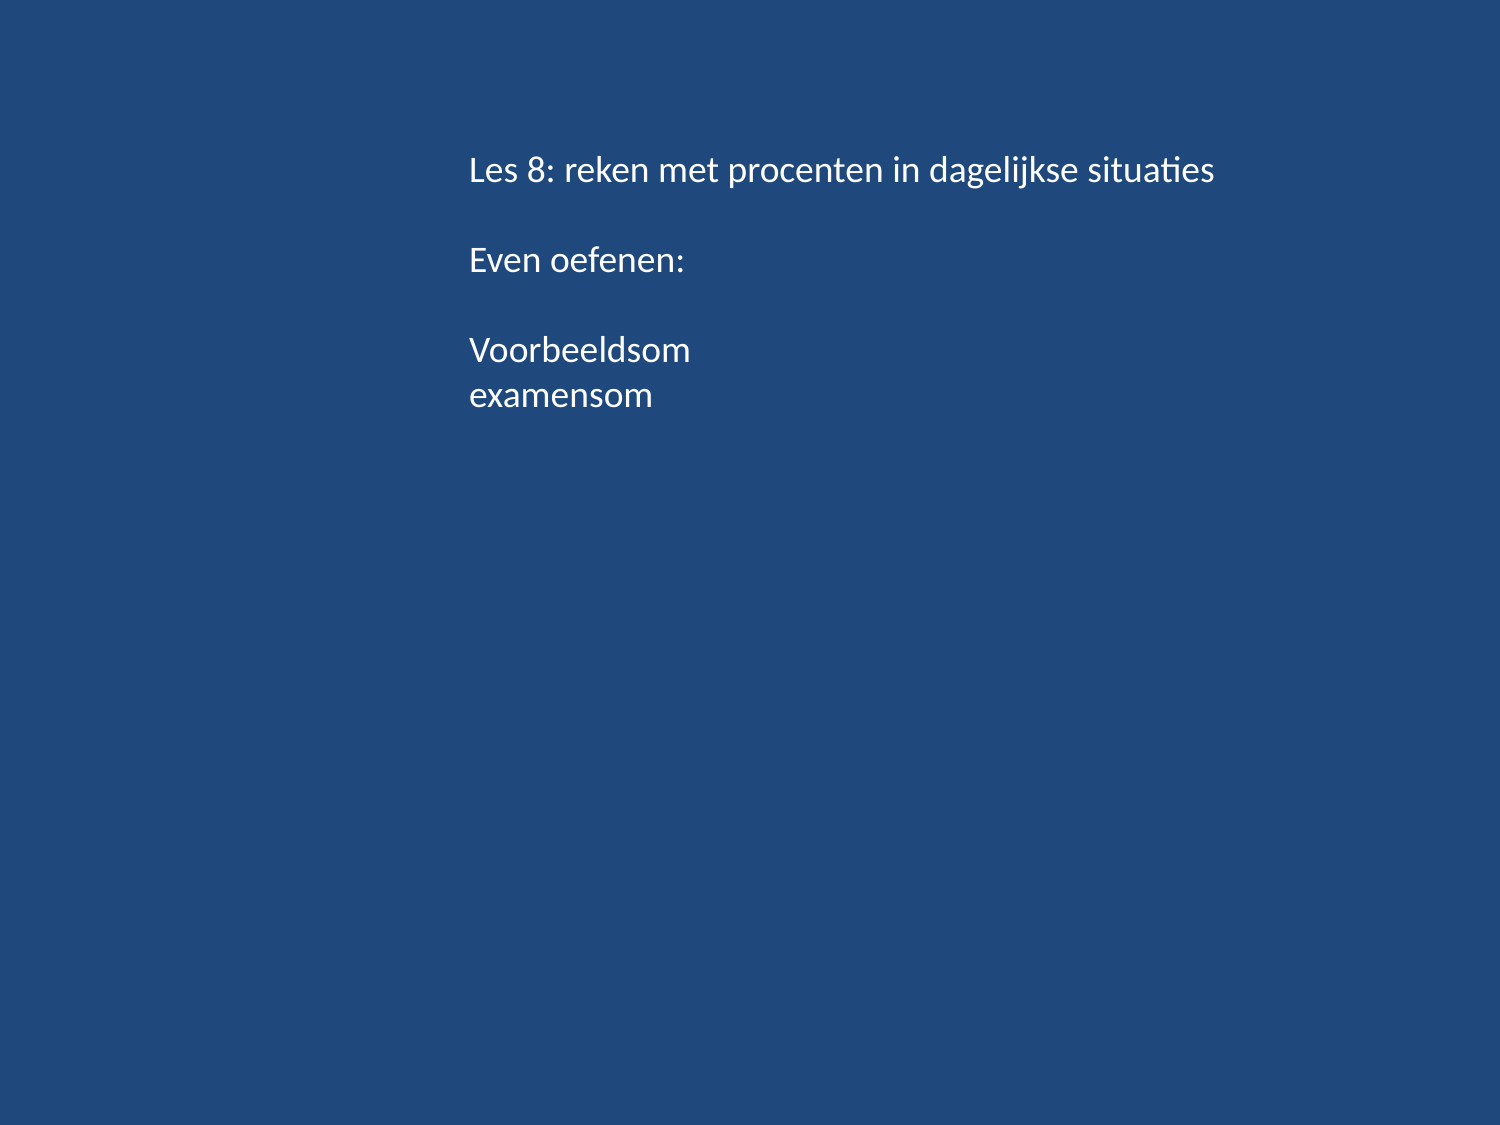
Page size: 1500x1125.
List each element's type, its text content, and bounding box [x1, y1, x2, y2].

text_box Les 8: reken met procenten in dagelijkse situaties Even oefenen: Voorbeeldsom examensom [454, 137, 1231, 423]
